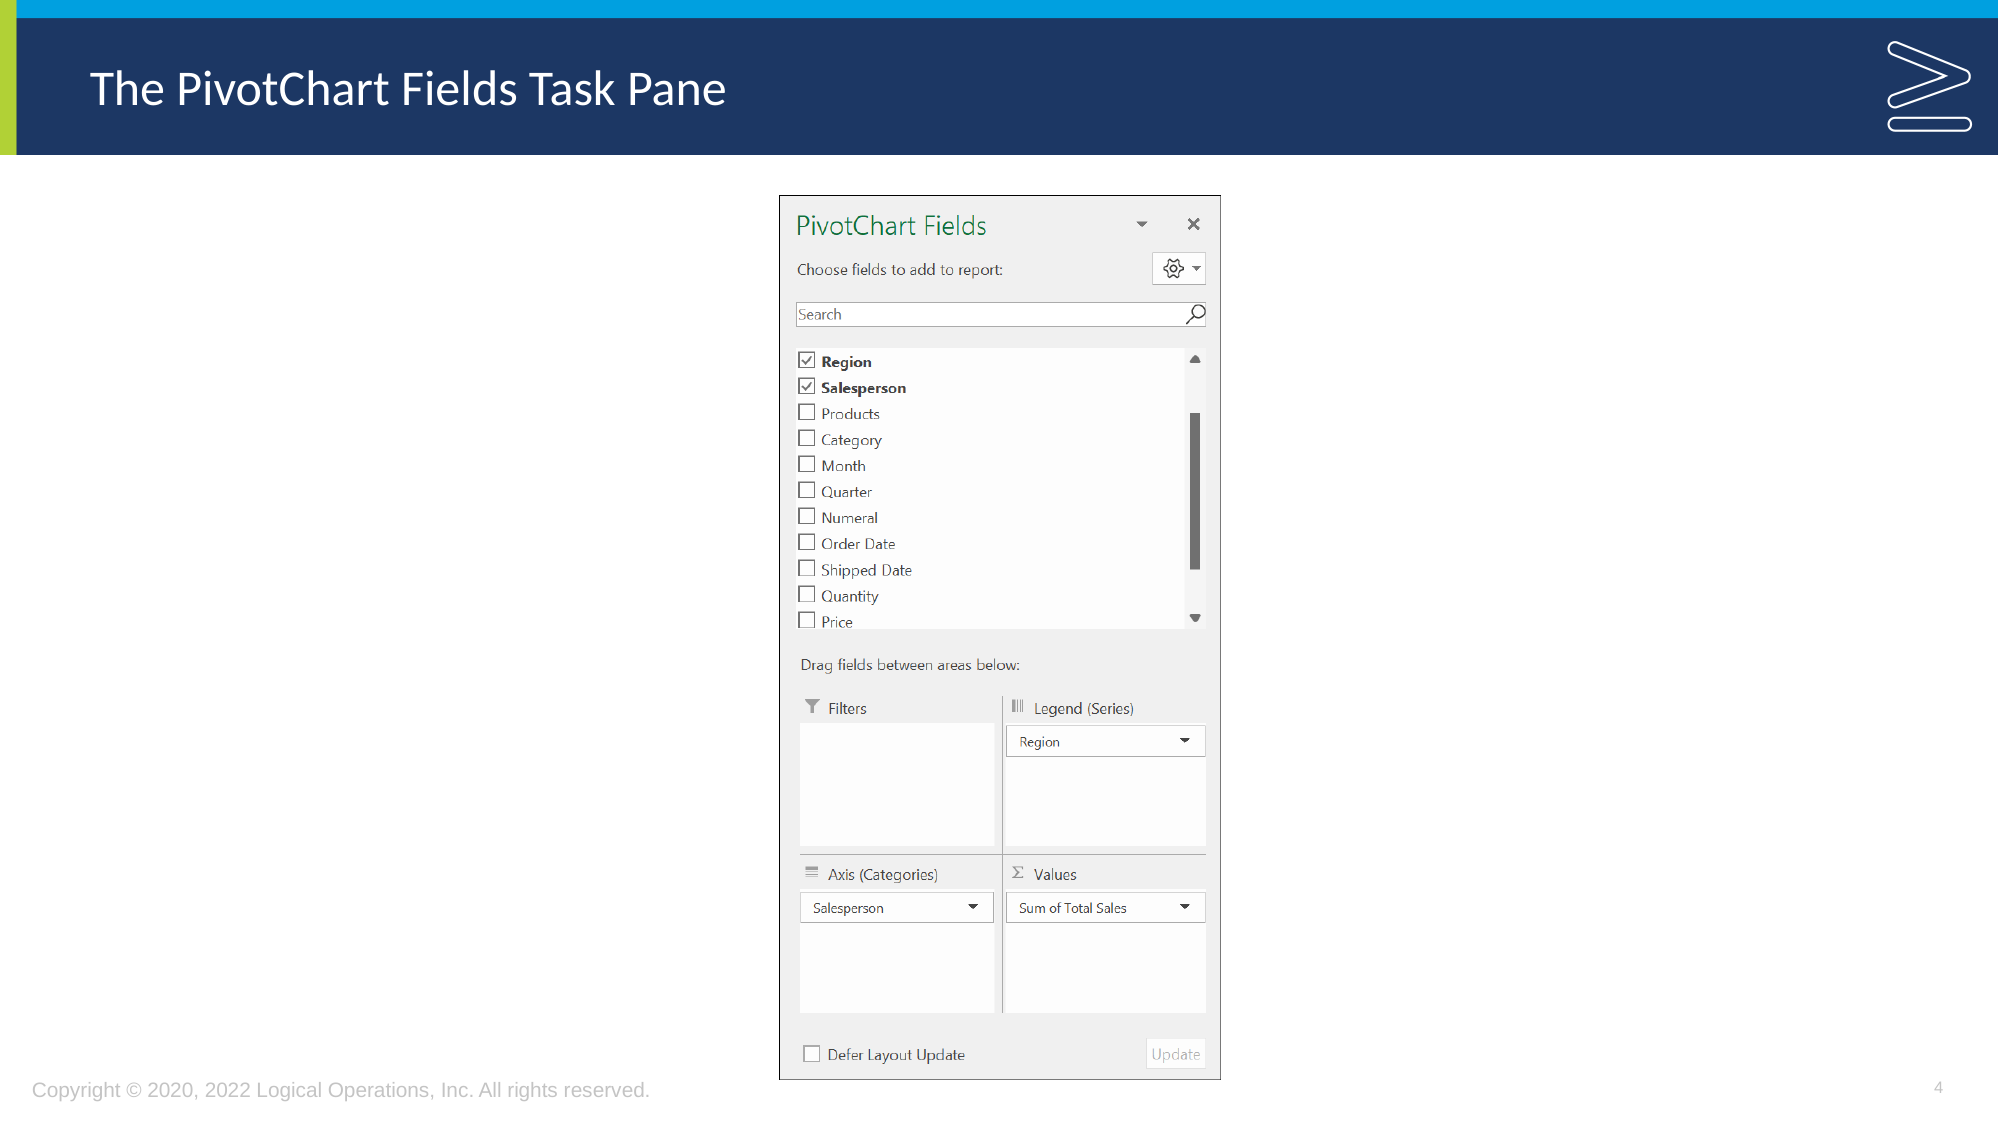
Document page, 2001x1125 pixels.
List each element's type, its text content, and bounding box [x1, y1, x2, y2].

picture [779, 195, 1221, 1080]
picture [0, 0, 74, 155]
picture [1850, 19, 1998, 155]
title The PivotChart Fields Task Pane [74, 16, 1850, 155]
slide_number 4 [1491, 1057, 1959, 1118]
